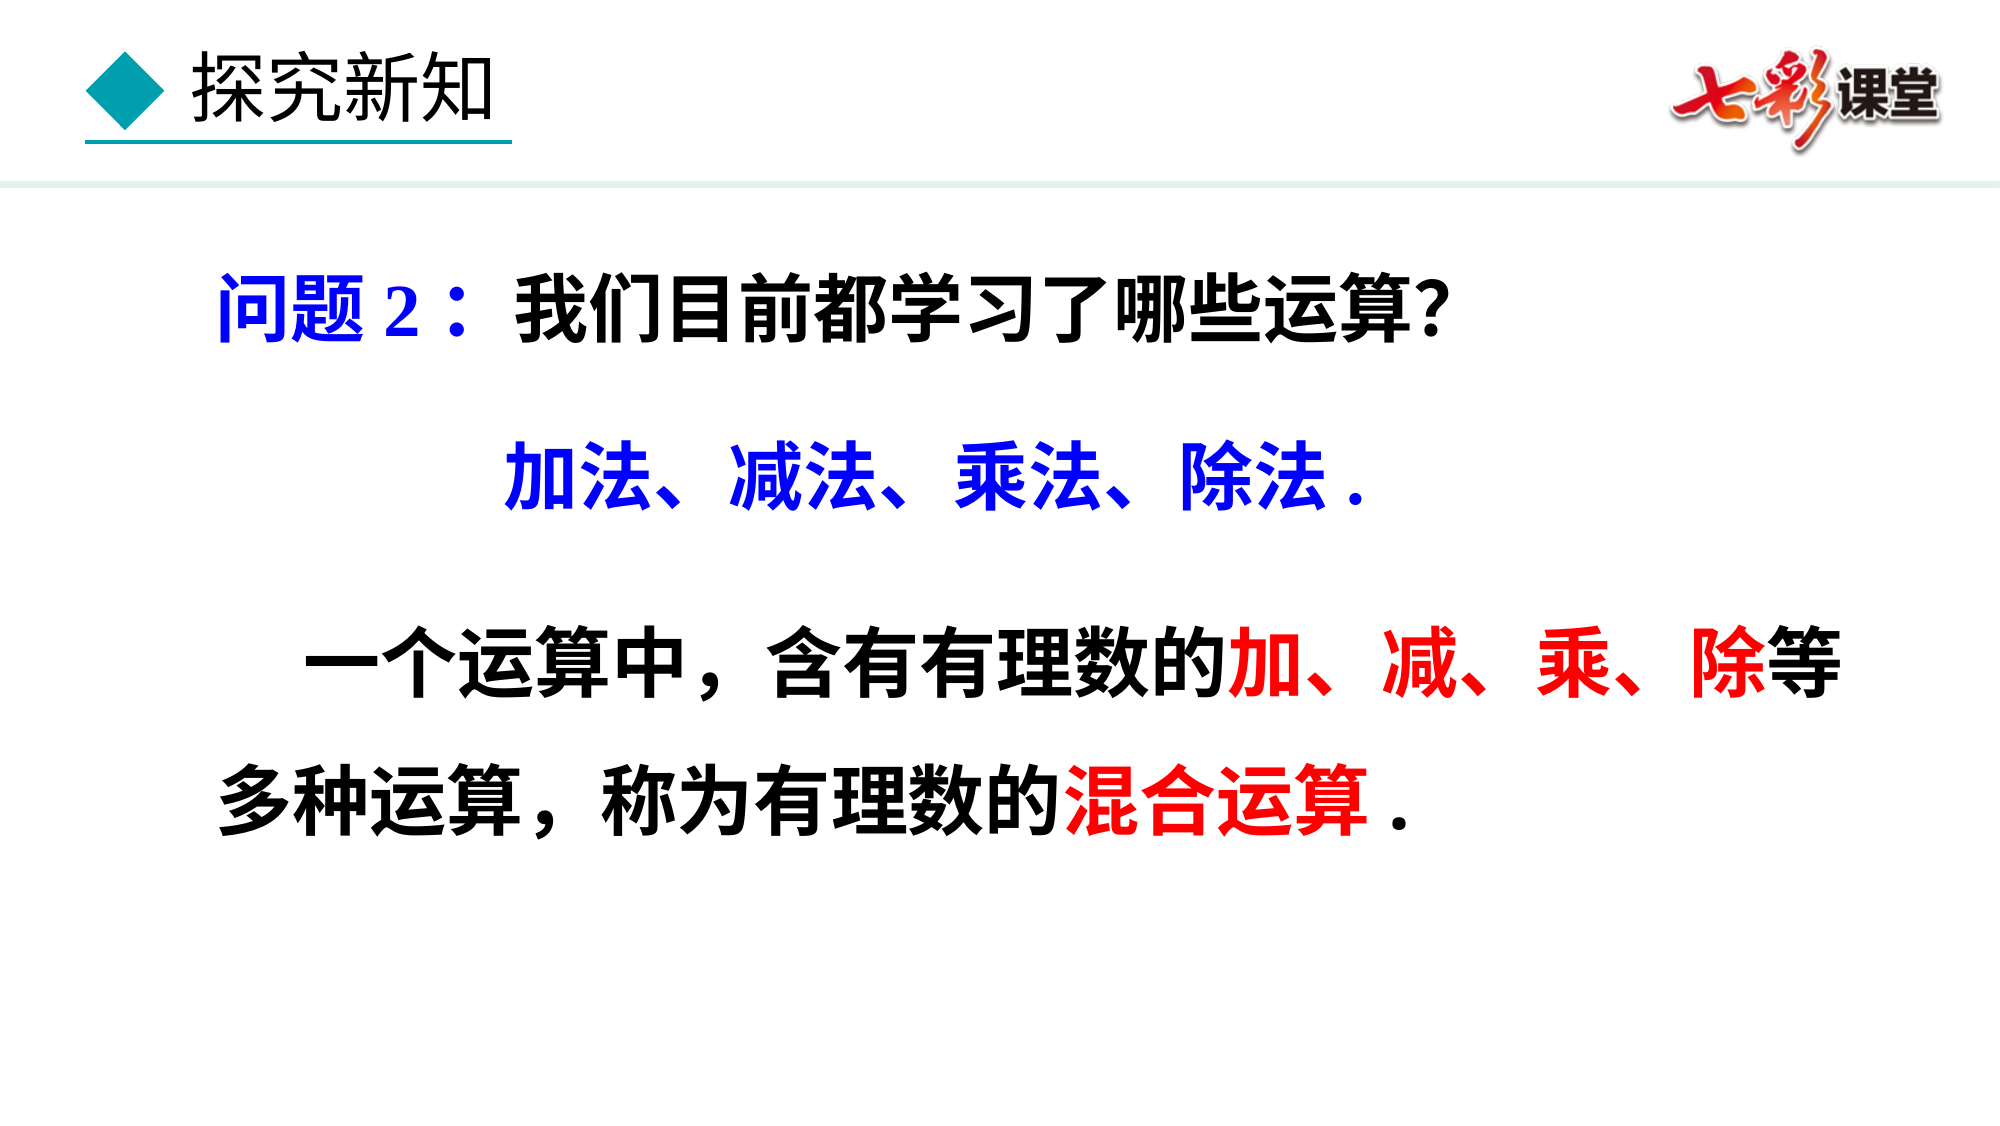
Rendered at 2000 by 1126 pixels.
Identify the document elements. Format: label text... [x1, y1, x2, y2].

text_box 一个运算中，含有有理数的加、减、乘、除等多种运算，称为有理数的混合运算. [195, 557, 1881, 856]
picture [1666, 42, 1948, 157]
text_box 加法、减法、乘法、除法. [483, 374, 1457, 530]
text_box 问题2：我们目前都学习了哪些运算？ [195, 251, 1667, 392]
